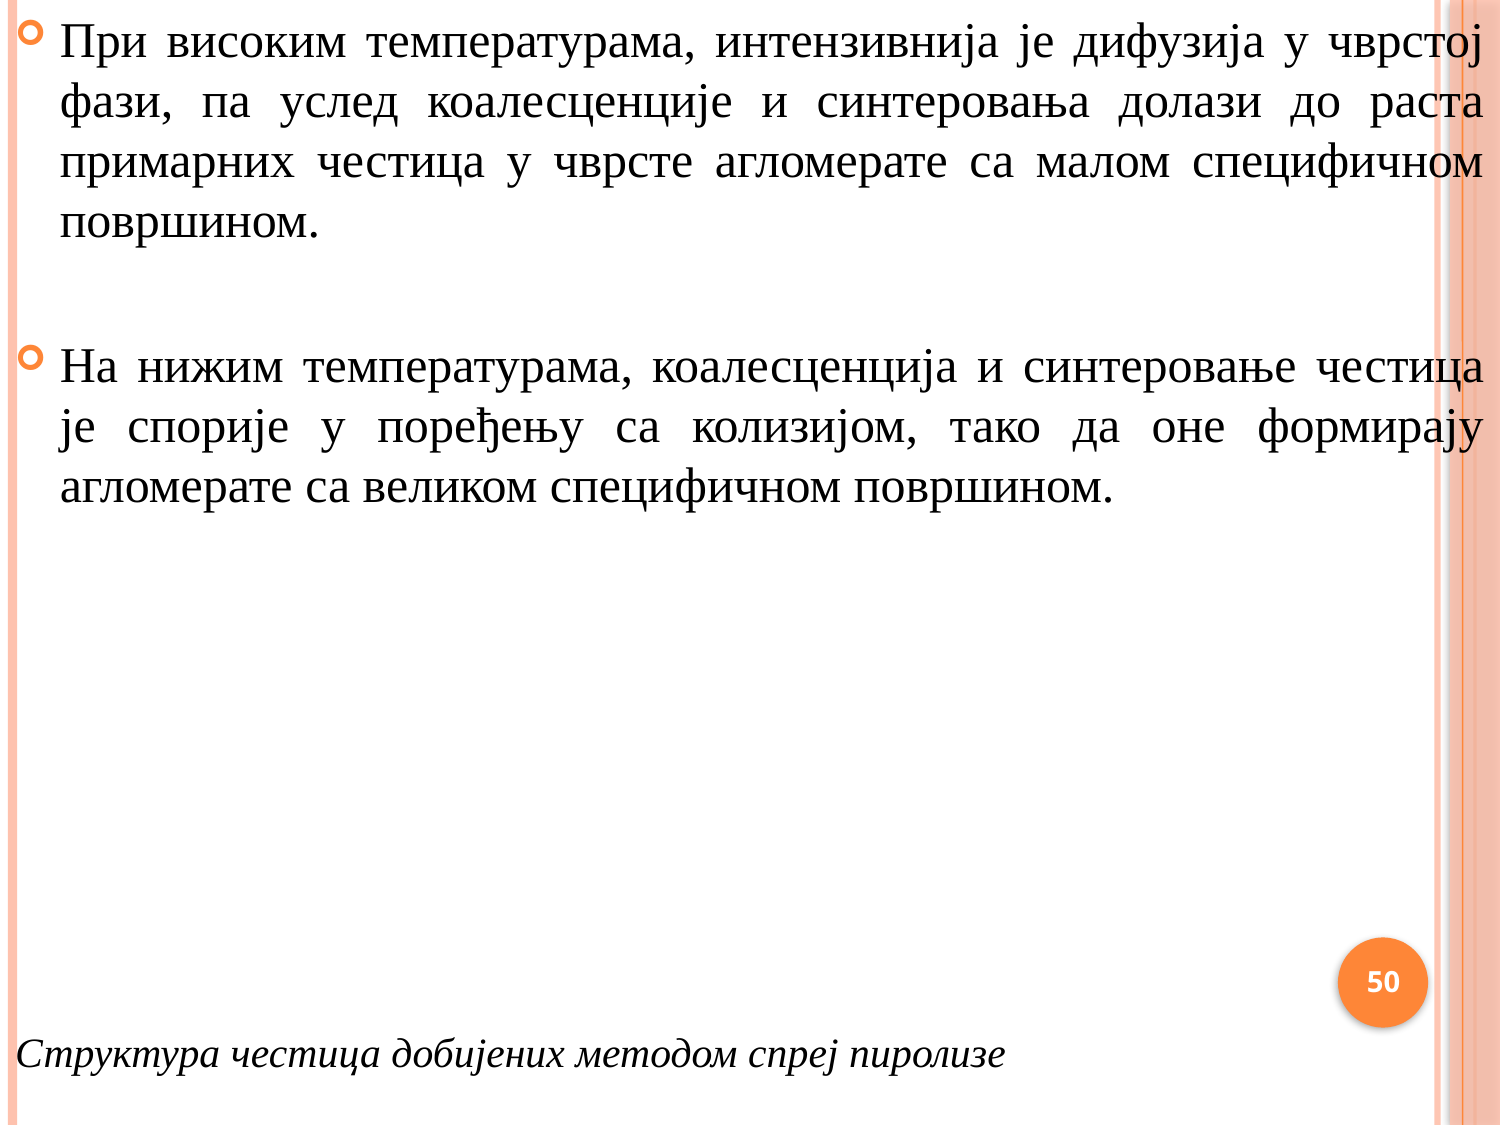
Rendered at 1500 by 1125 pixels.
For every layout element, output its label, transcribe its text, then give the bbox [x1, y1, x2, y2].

list При високим температурама, интензивнија је дифузија у чврстој фази, па услед коалесценције и синтеровања долази до раста примарних честица у чврсте агломерате са малом специфичном површином. На нижим температурама, коалесценција и синтеровање честица је спорије у поређењу са колизијом, тако да оне формирају агломерате са великом специфичном површином. Структура честица добијених методом спреј пиролизе [0, 0, 1500, 1125]
slide_number 50 [1333, 940, 1434, 1026]
